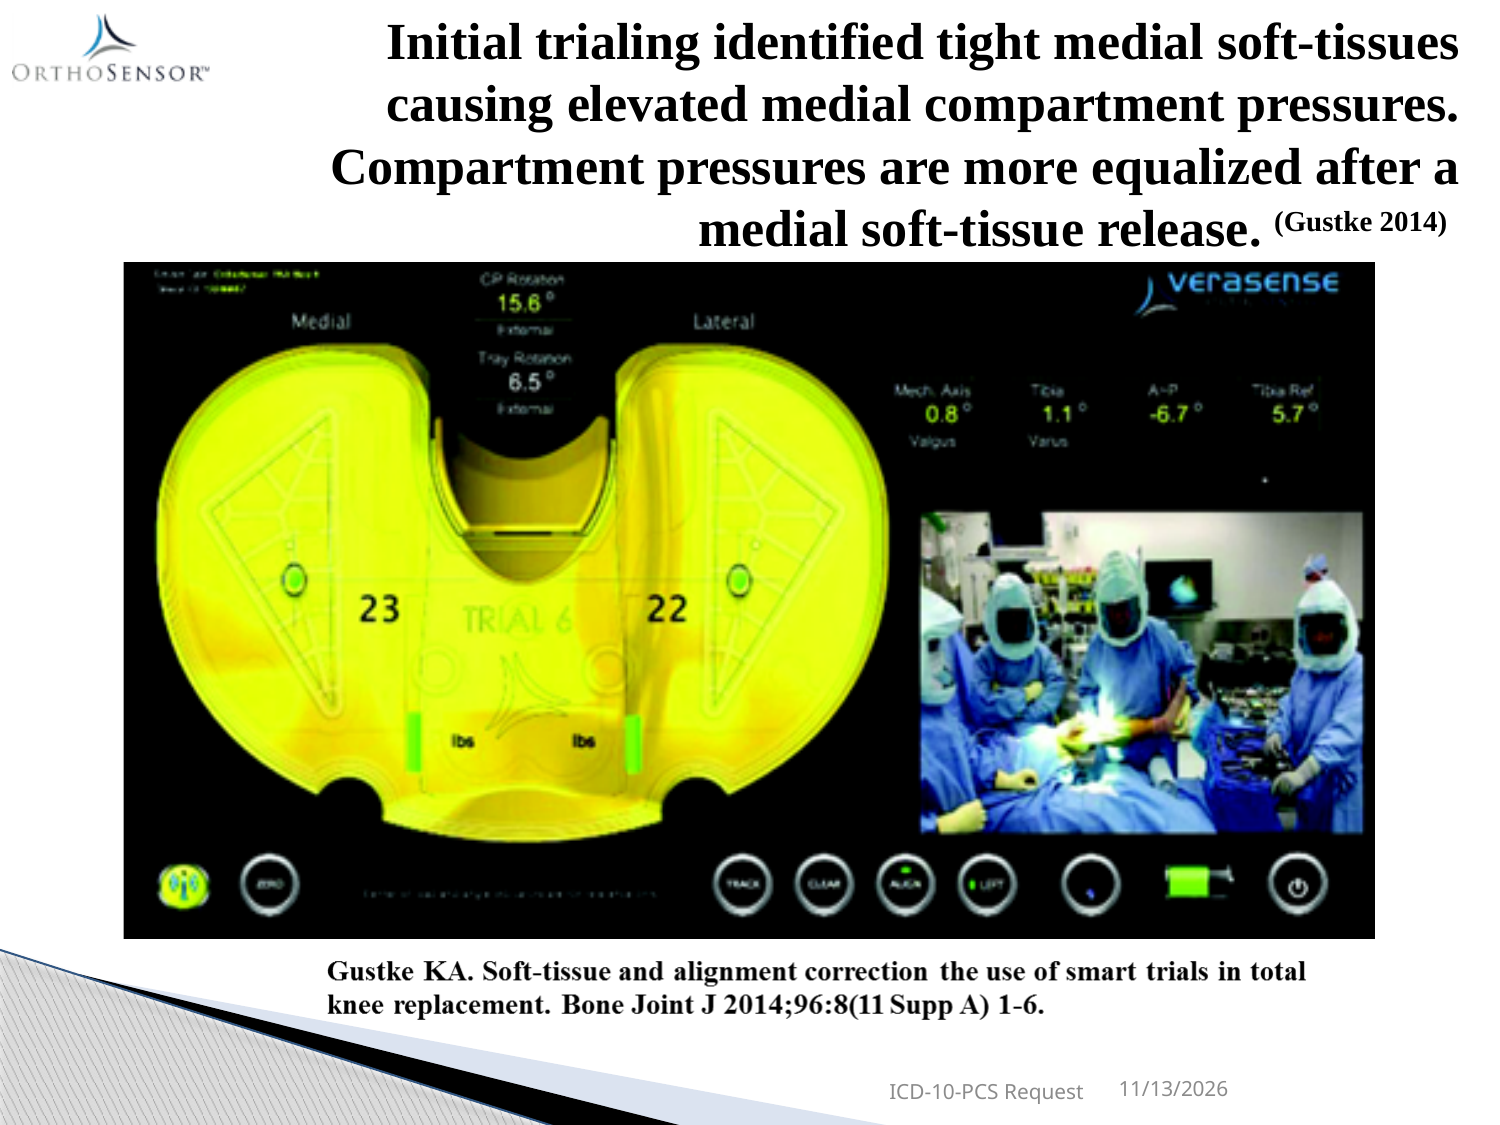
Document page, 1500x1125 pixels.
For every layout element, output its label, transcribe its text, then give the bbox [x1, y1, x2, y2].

picture [310, 943, 1376, 1038]
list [123, 262, 1376, 939]
picture [12, 13, 213, 89]
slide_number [1105, 1051, 1419, 1112]
title Initial trialing identified tight medial soft-tissues causing elevated medial compartment pressures. Compartment pressures are more equalized after a medial soft-tissue release. (Gustke 2014) [275, 0, 1475, 182]
footer ICD-10-PCS Request [718, 1051, 1105, 1112]
